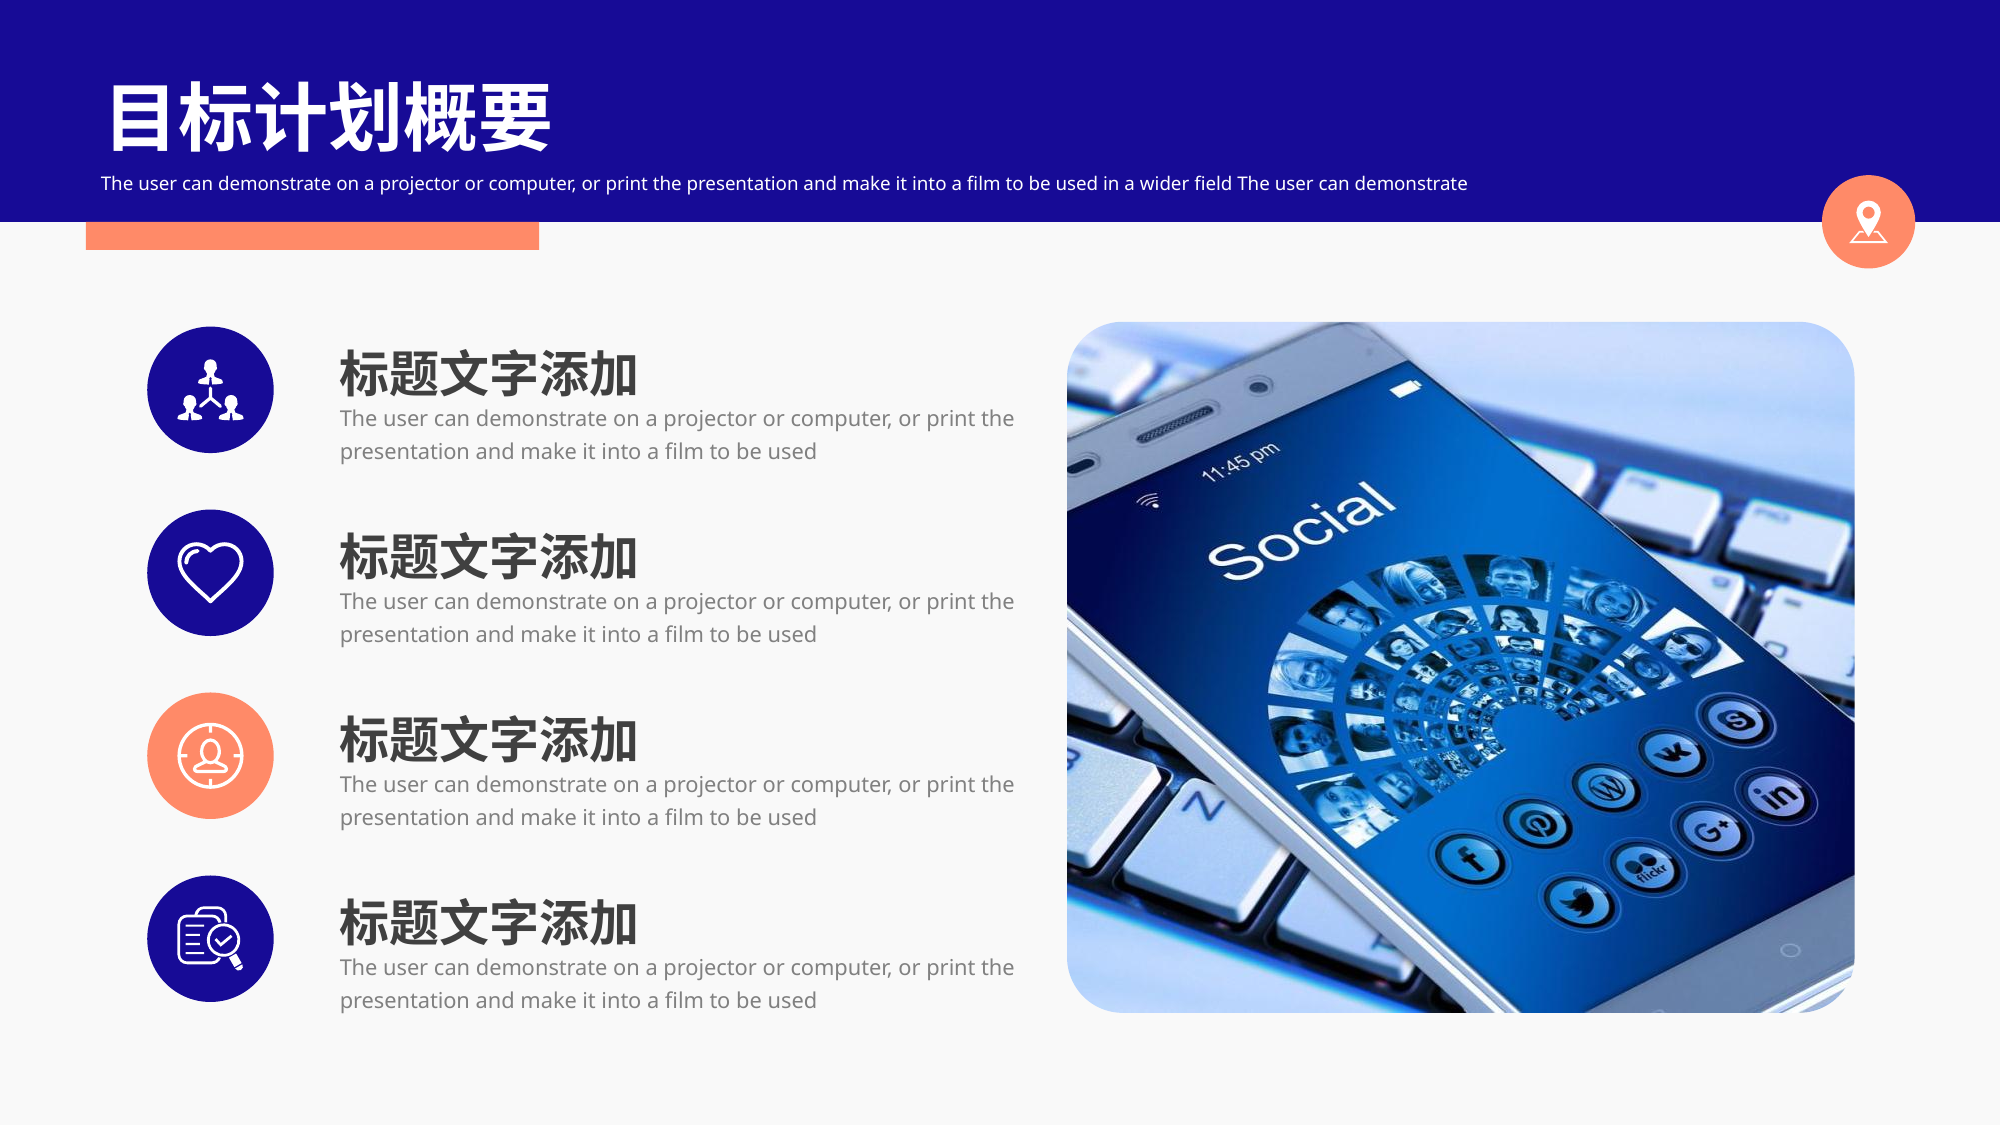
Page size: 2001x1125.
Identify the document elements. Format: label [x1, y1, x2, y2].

text_box [147, 320, 1046, 469]
text_box [85, 63, 1600, 203]
text_box [147, 503, 1046, 652]
text_box [1066, 320, 1856, 1014]
text_box [1821, 175, 1916, 269]
text_box [147, 686, 1046, 835]
text_box [85, 221, 540, 251]
text_box [0, 0, 2000, 223]
text_box [147, 869, 1046, 1018]
